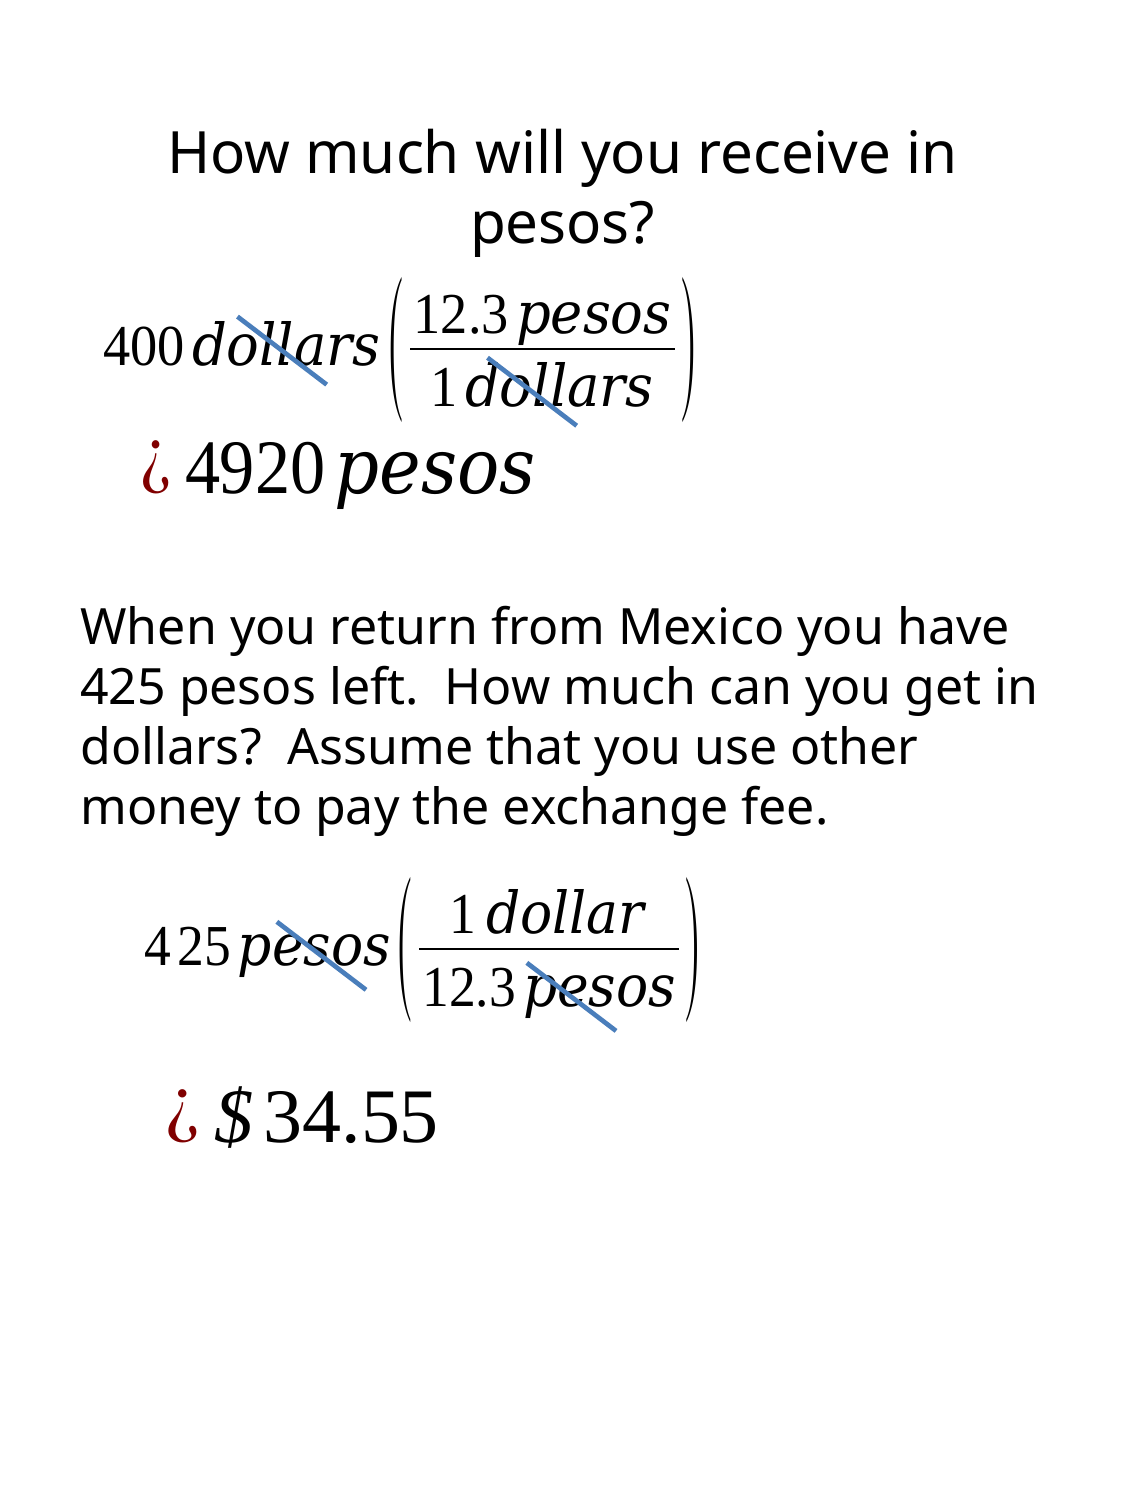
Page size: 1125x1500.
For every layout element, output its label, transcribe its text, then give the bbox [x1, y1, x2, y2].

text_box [276, 921, 617, 1032]
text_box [237, 316, 577, 426]
text_box When you return from Mexico you have 425 pesos left. How much can you get in dollars? Assume that you use other money to pay the exchange fee. [65, 587, 1063, 843]
title How much will you receive in pesos? [56, 60, 1069, 310]
